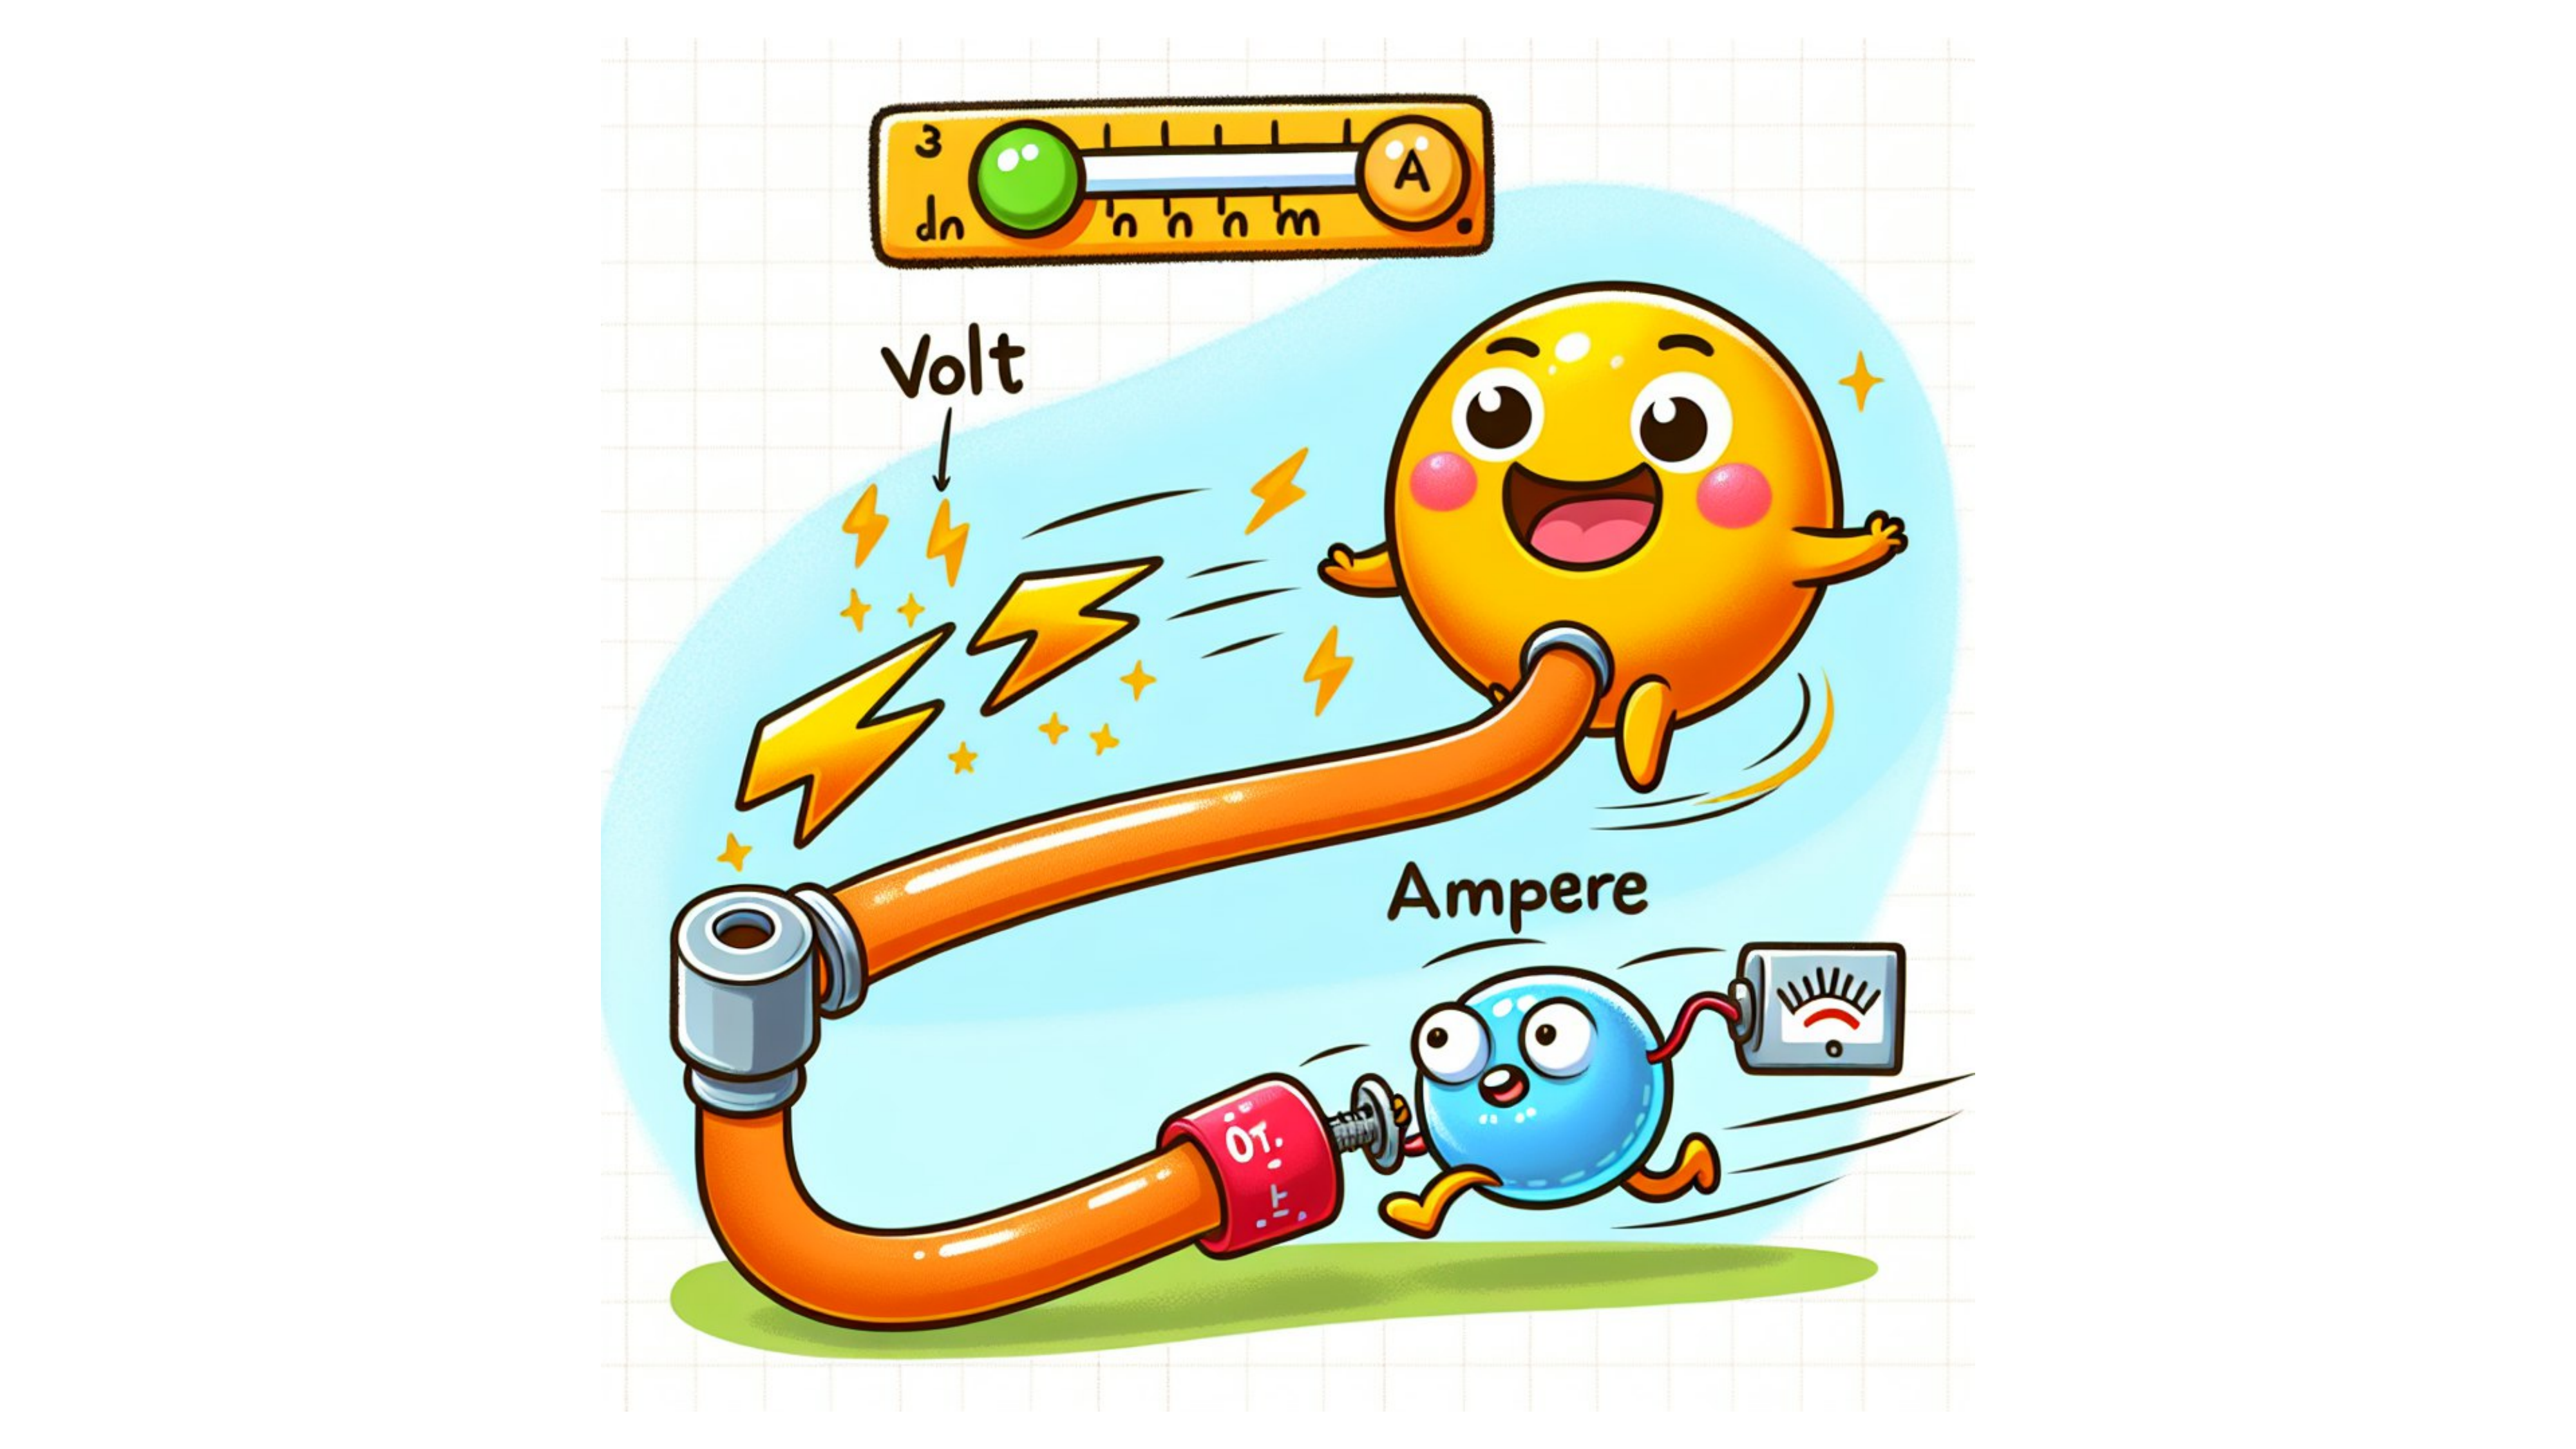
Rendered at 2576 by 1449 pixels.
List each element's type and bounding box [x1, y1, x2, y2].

picture [600, 37, 1975, 1412]
